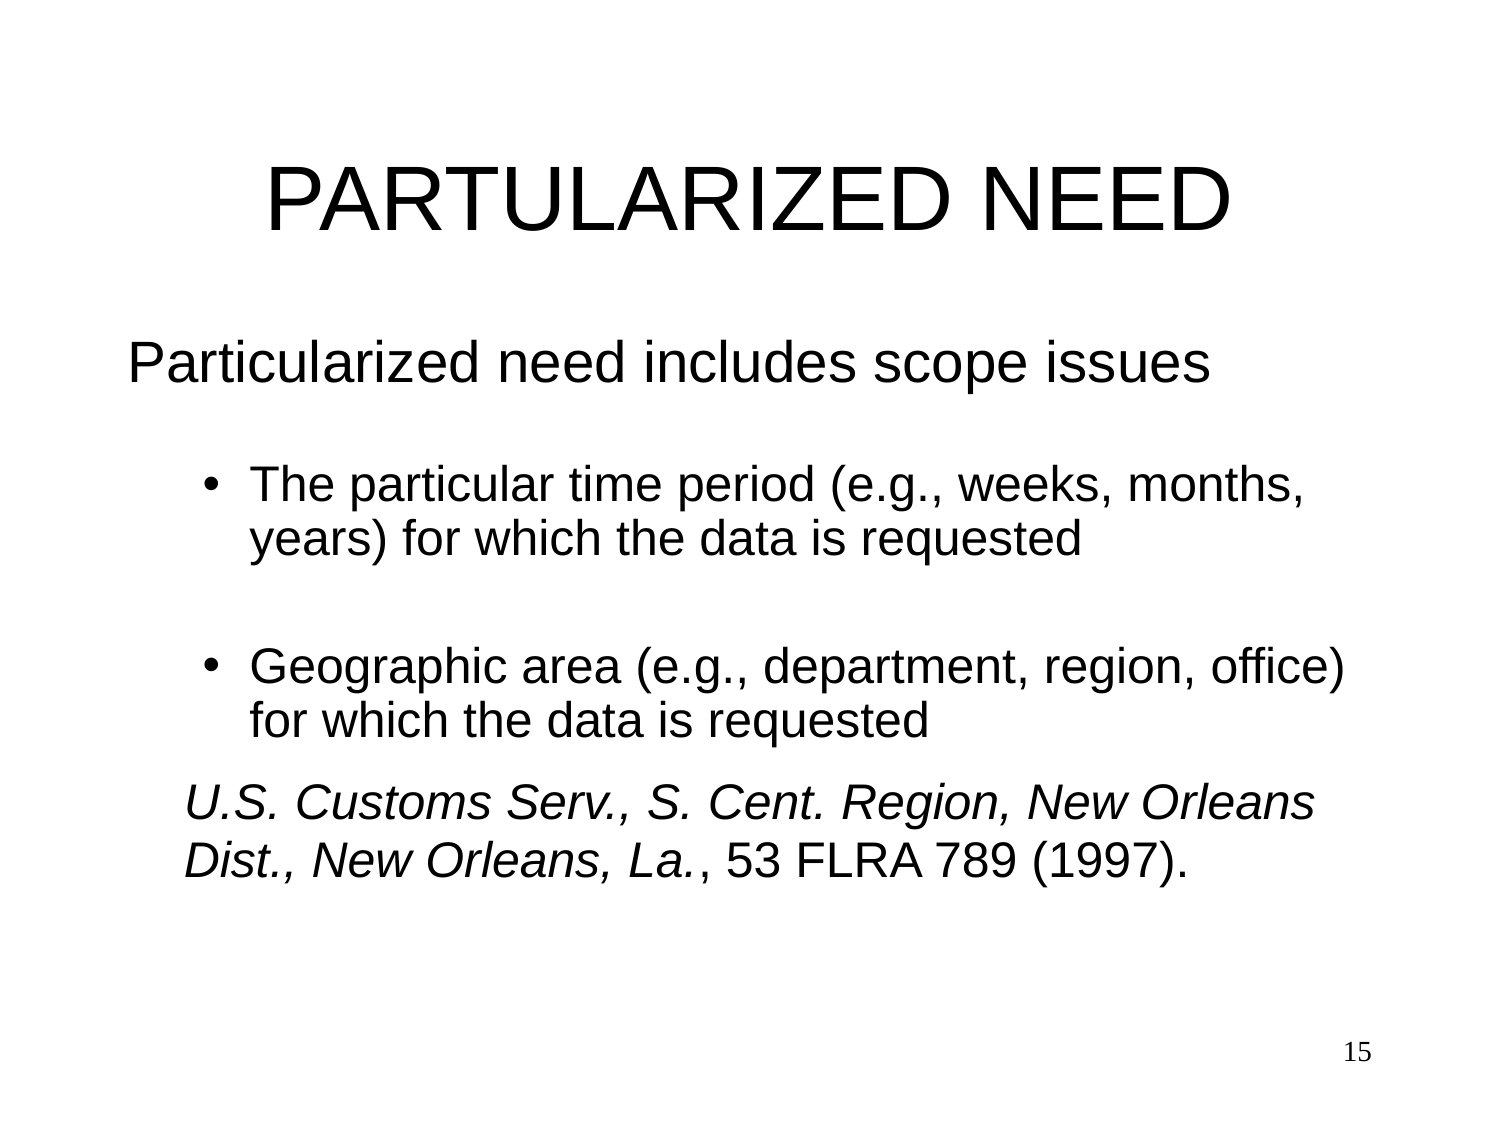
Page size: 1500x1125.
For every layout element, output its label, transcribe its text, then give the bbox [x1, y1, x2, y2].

slide_number 15 [1074, 1024, 1388, 1101]
title PARTULARIZED NEED [112, 99, 1388, 288]
list Particularized need includes scope issues The particular time period (e.g., weeks, months, years) for which the data is requested Geographic area (e.g., department, region, office) for which the data is requested U.S. Customs Serv., S. Cent. Region, New Orleans Dist., New Orleans, La., 53 FLRA 789 (1997). [112, 324, 1388, 1001]
